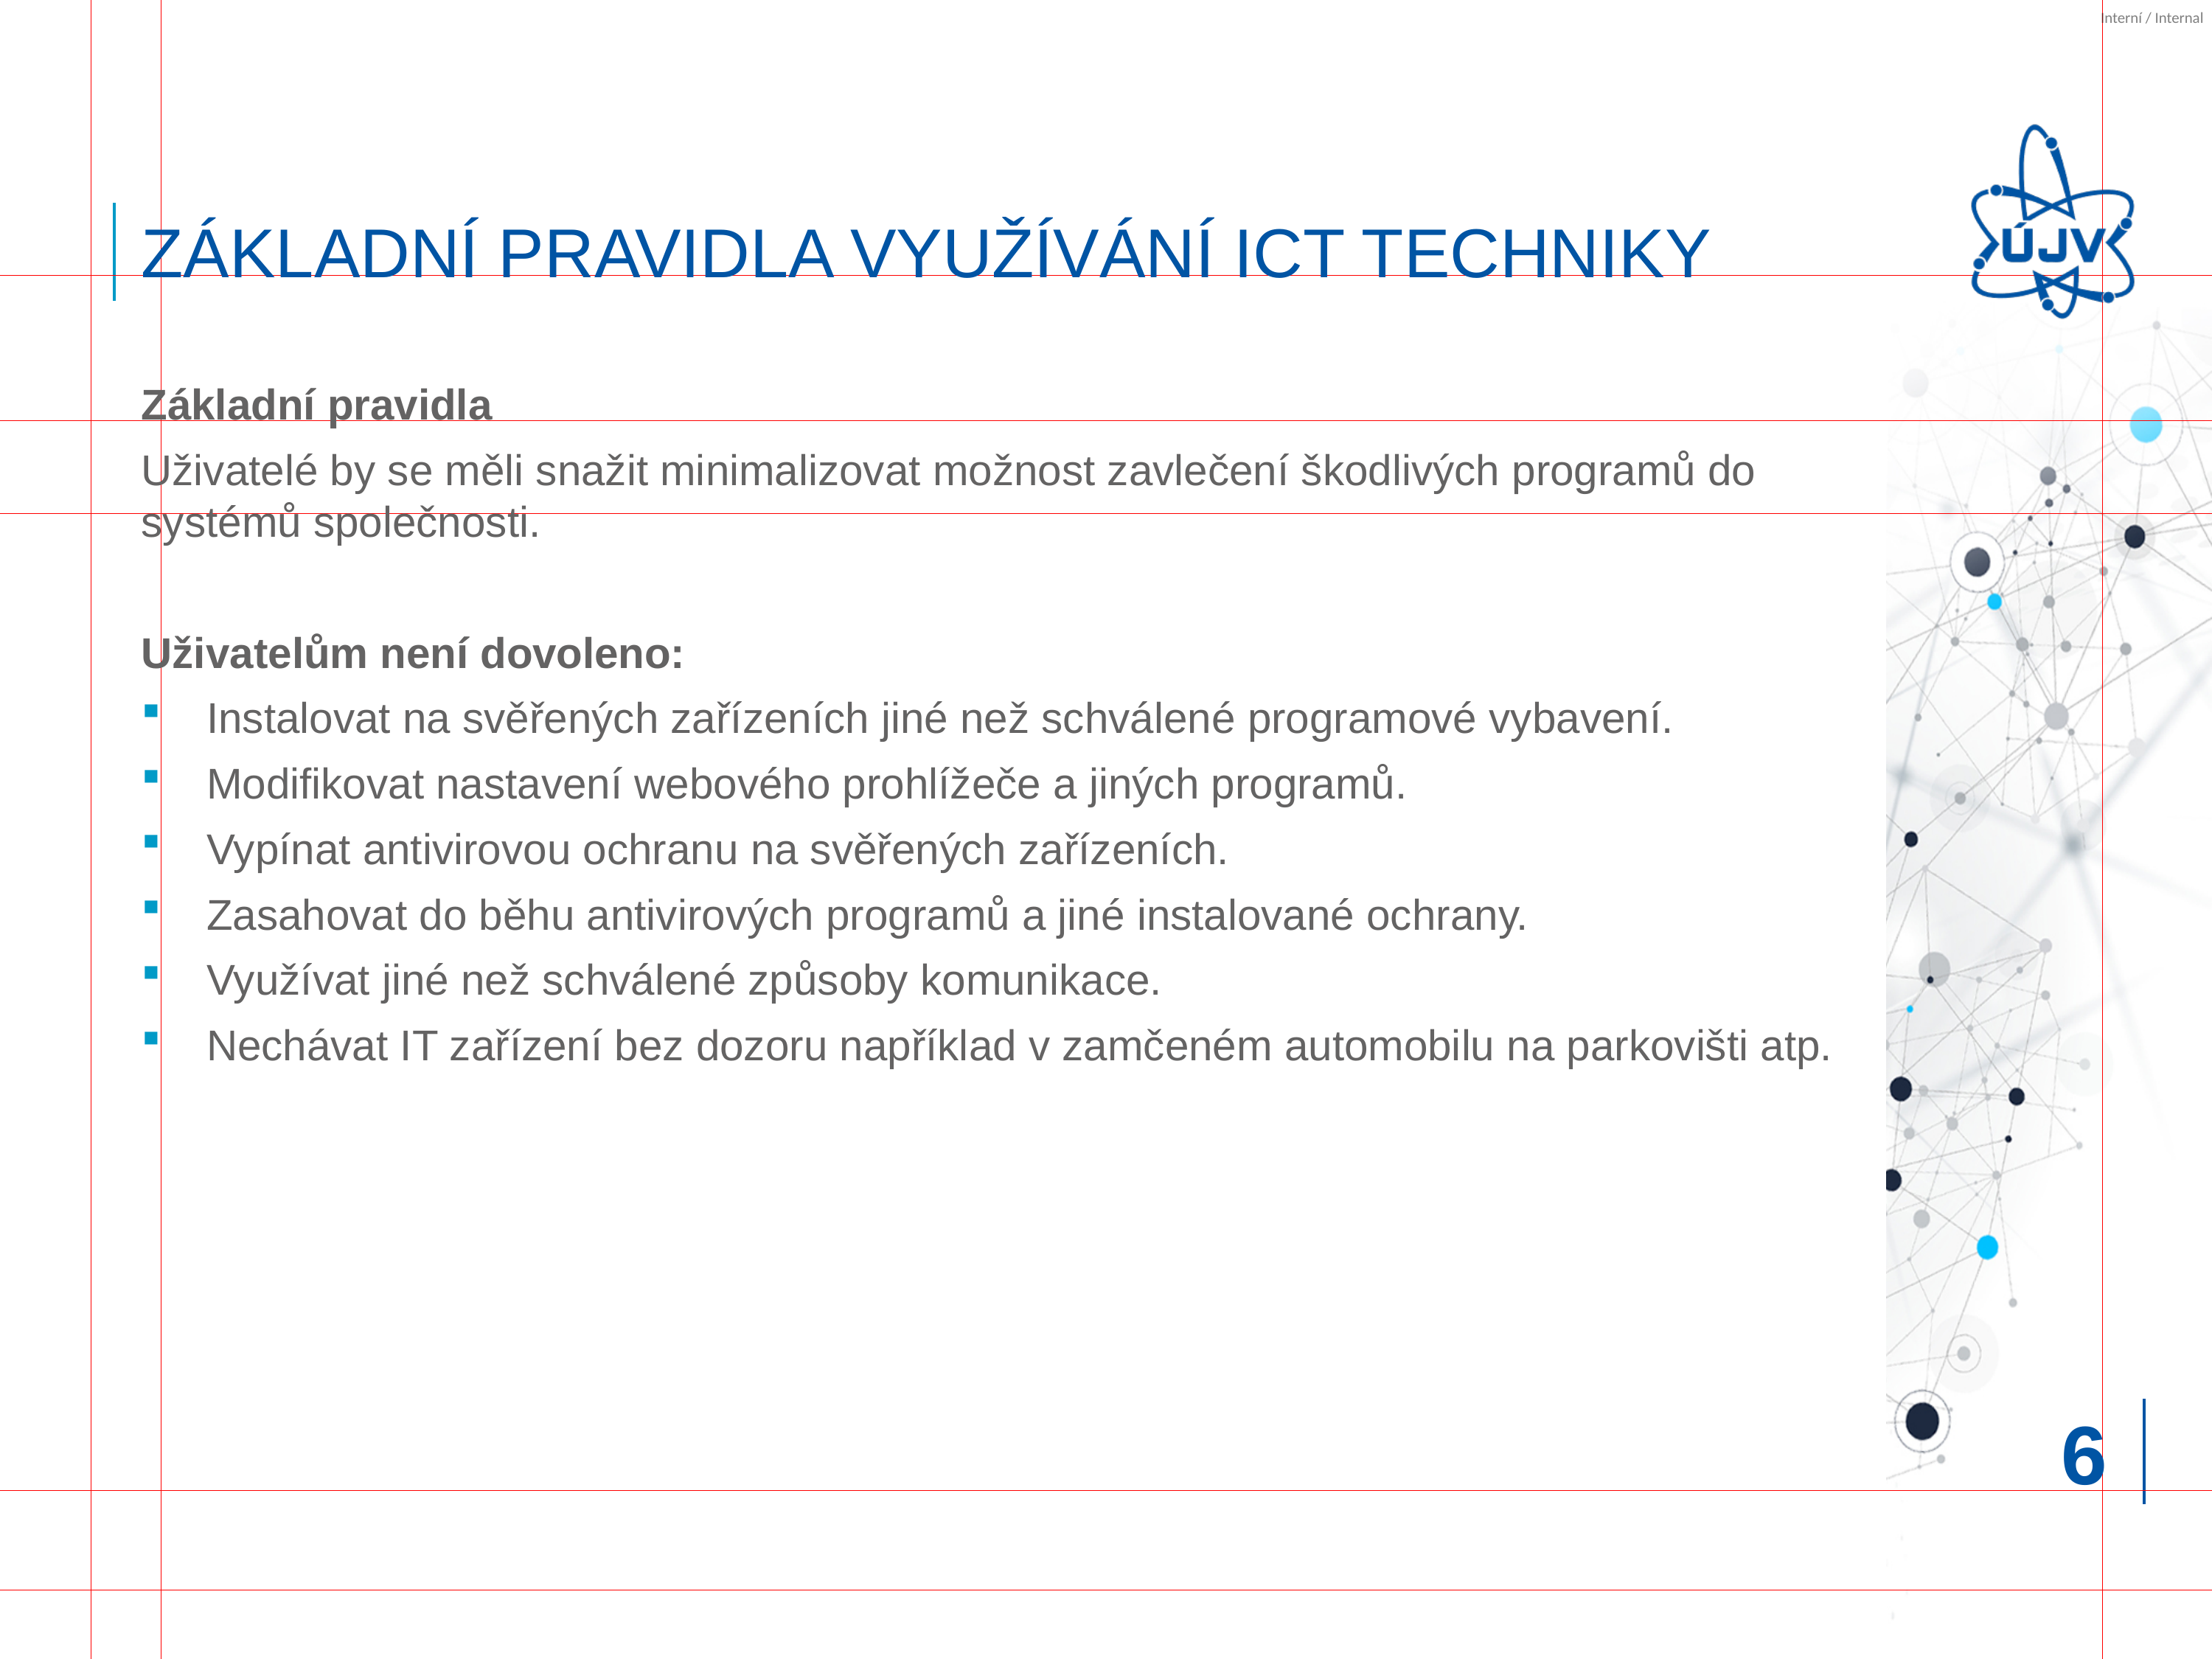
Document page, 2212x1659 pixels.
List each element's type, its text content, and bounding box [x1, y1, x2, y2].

list Základní pravidla Uživatelé by se měli snažit minimalizovat možnost zavlečení škodlivých programů do systémů společnosti. Uživatelům není dovoleno: Instalovat na svěřených zařízeních jiné než schválené programové vybavení. Modifikovat nastavení webového prohlížeče a jiných programů. Vypínat antivirovou ochranu na svěřených zařízeních. Zasahovat do běhu antivirových programů a jiné instalované ochrany. Využívat jiné než schválené způsoby komunikace. Nechávat IT zařízení bez dozoru například v zamčeném automobilu na parkovišti atp. [141, 377, 1882, 1509]
picture [1886, 1491, 2102, 1590]
picture [1886, 514, 2102, 1490]
slide_number 6 [1937, 1399, 2107, 1505]
picture [1886, 1590, 2102, 1659]
picture [2103, 1491, 2212, 1590]
picture [2103, 514, 2212, 1490]
title Základní pravidla využívání ICT techniky [141, 105, 1805, 311]
picture [2103, 421, 2212, 513]
picture [2103, 1590, 2212, 1659]
picture [1886, 84, 2212, 420]
picture [1886, 421, 2102, 513]
